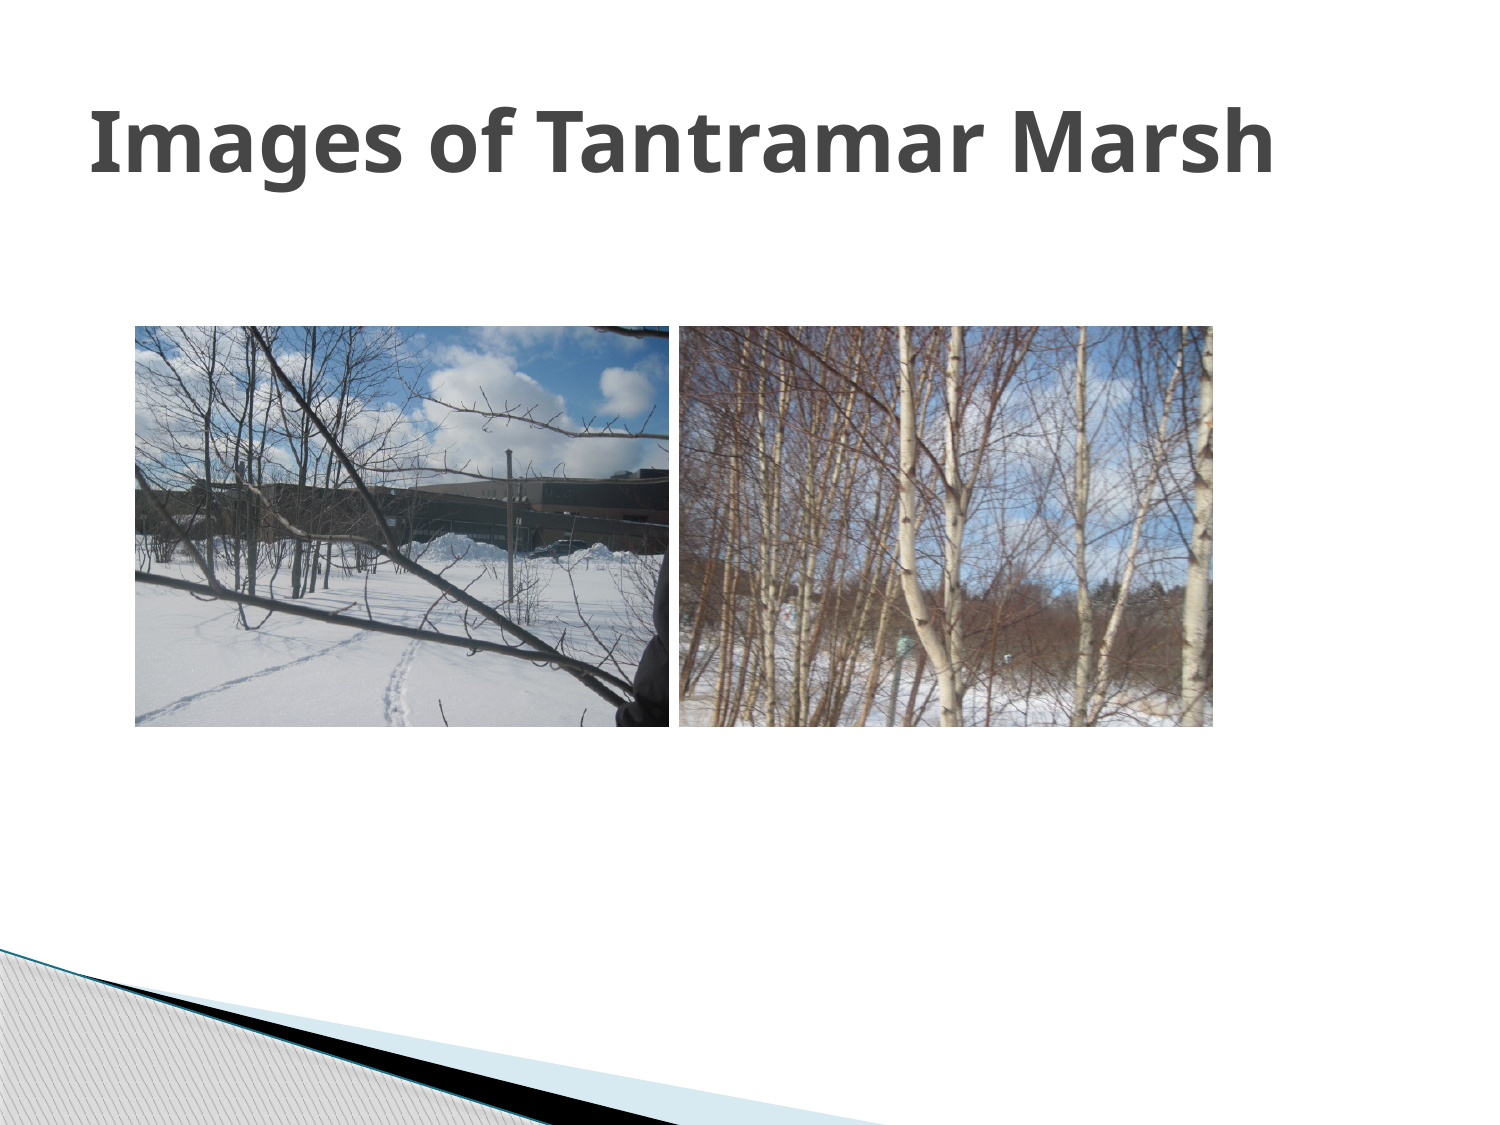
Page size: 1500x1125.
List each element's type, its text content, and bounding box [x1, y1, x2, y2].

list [135, 326, 670, 727]
title Images of Tantramar Marsh [75, 45, 1425, 233]
picture [678, 326, 1213, 727]
